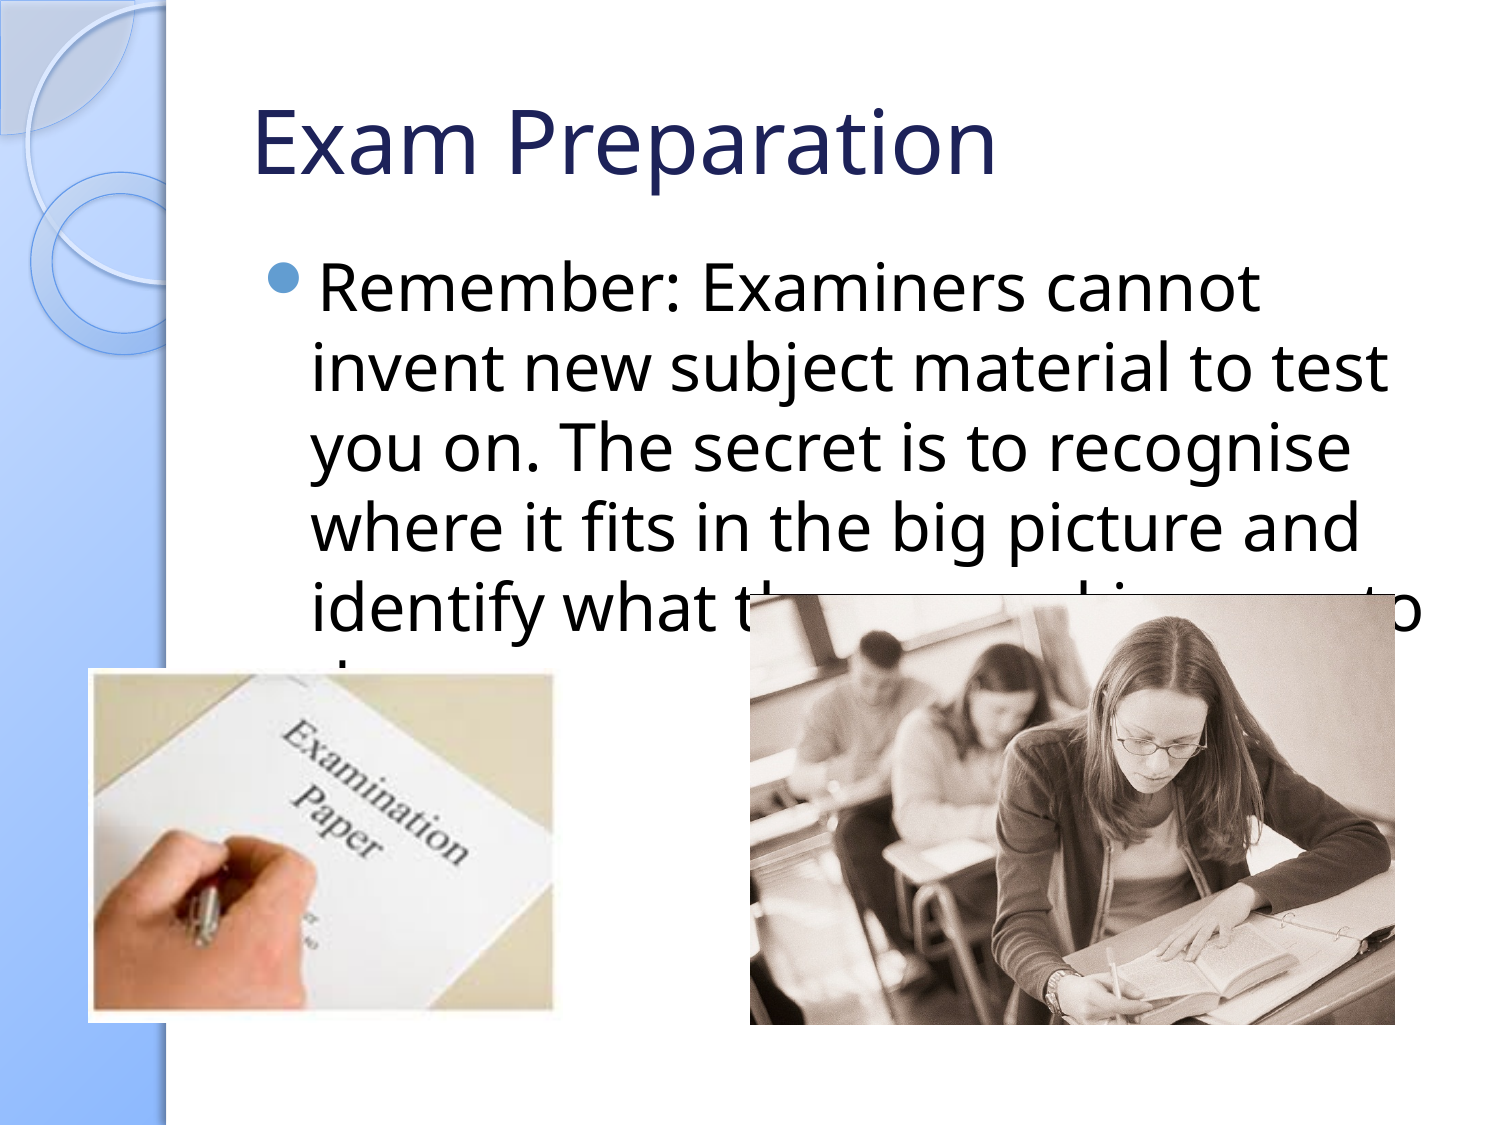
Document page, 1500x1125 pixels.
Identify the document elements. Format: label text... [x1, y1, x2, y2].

title Exam Preparation [235, 45, 1466, 233]
list Remember: Examiners cannot invent new subject material to test you on. The secret is to recognise where it fits in the big picture and identify what they are asking you to do. [235, 237, 1466, 1025]
picture [88, 668, 563, 1024]
picture [749, 594, 1395, 1025]
